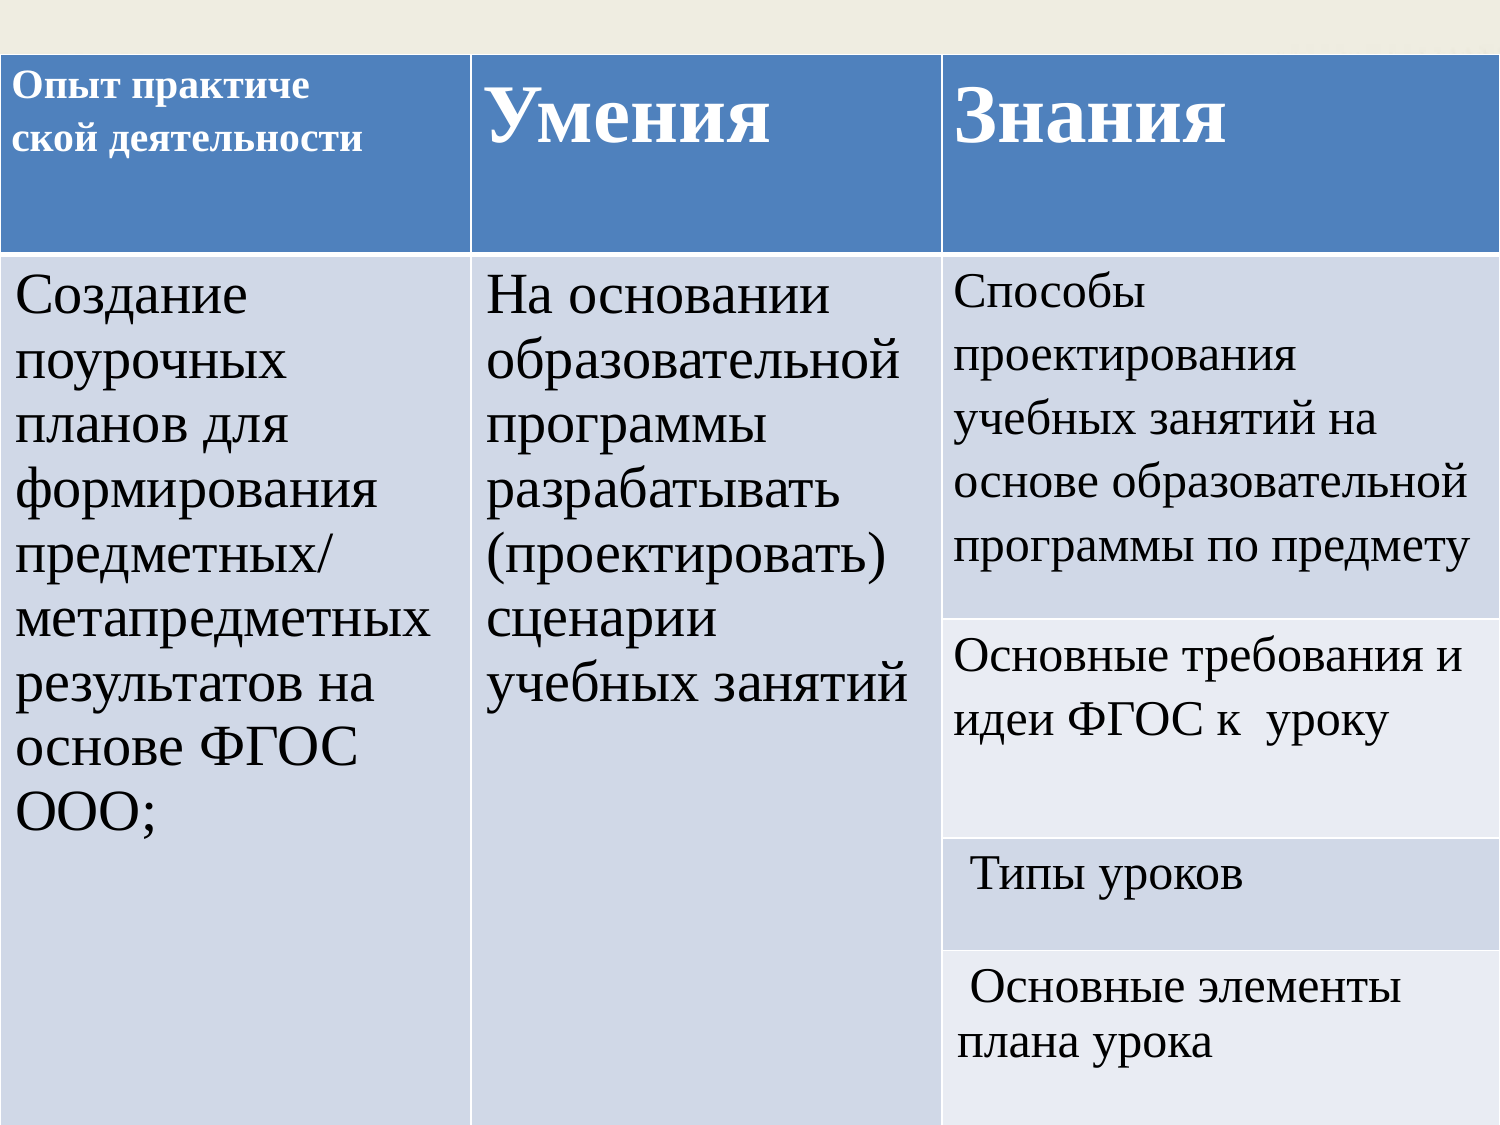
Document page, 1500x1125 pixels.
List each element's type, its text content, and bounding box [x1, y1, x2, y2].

table_cell Основные элементы плана урока [943, 951, 1499, 1125]
table_cell На основании образовательной программы разрабатывать (проектировать) сценарии учебных занятий [472, 257, 941, 1125]
table_cell Создание поурочных планов для формирования предметных/ метапредметных результатов на основе ФГОС ООО; [1, 257, 470, 1125]
table_header Умения [472, 55, 941, 252]
table_cell Основные требования и идеи ФГОС к уроку [943, 620, 1499, 837]
table_header Опыт практиче ской деятельности [1, 55, 470, 252]
table_cell Типы уроков [943, 839, 1499, 950]
table_header Знания [943, 55, 1499, 252]
table_cell Способы проектирования учебных занятий на основе образовательной программы по предмету [943, 257, 1499, 618]
